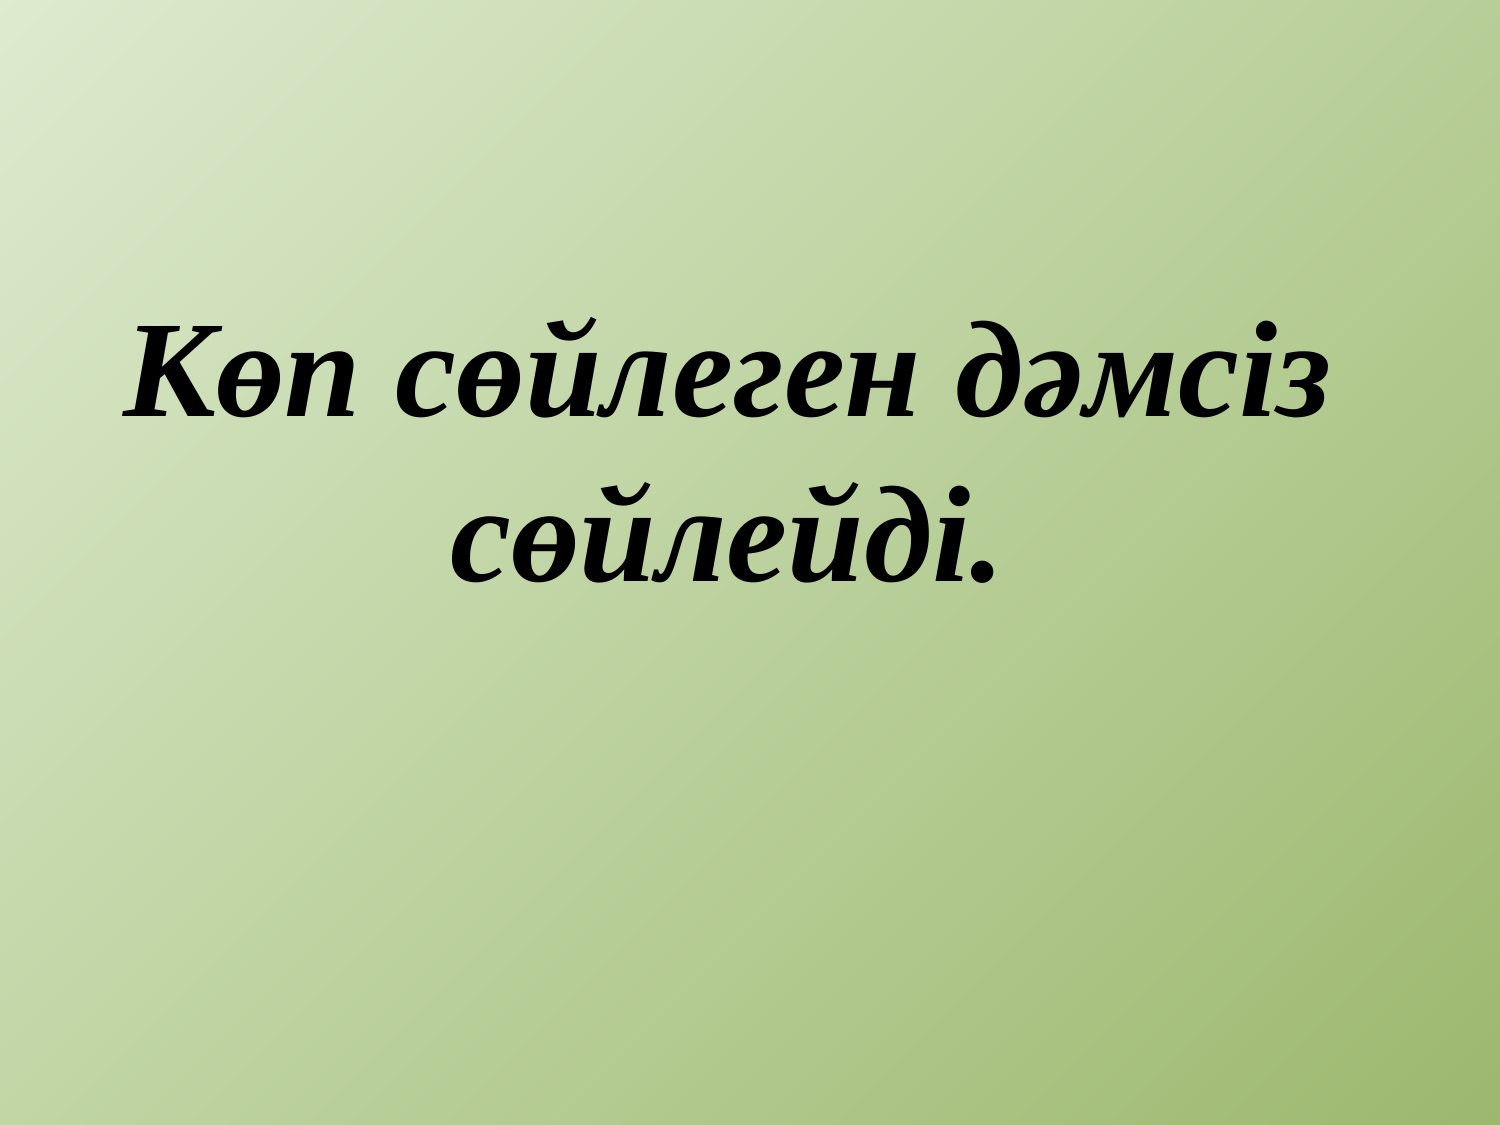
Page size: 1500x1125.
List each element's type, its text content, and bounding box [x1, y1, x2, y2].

title Көп сөйлеген дәмсіз сөйлейді. [53, 349, 1404, 538]
